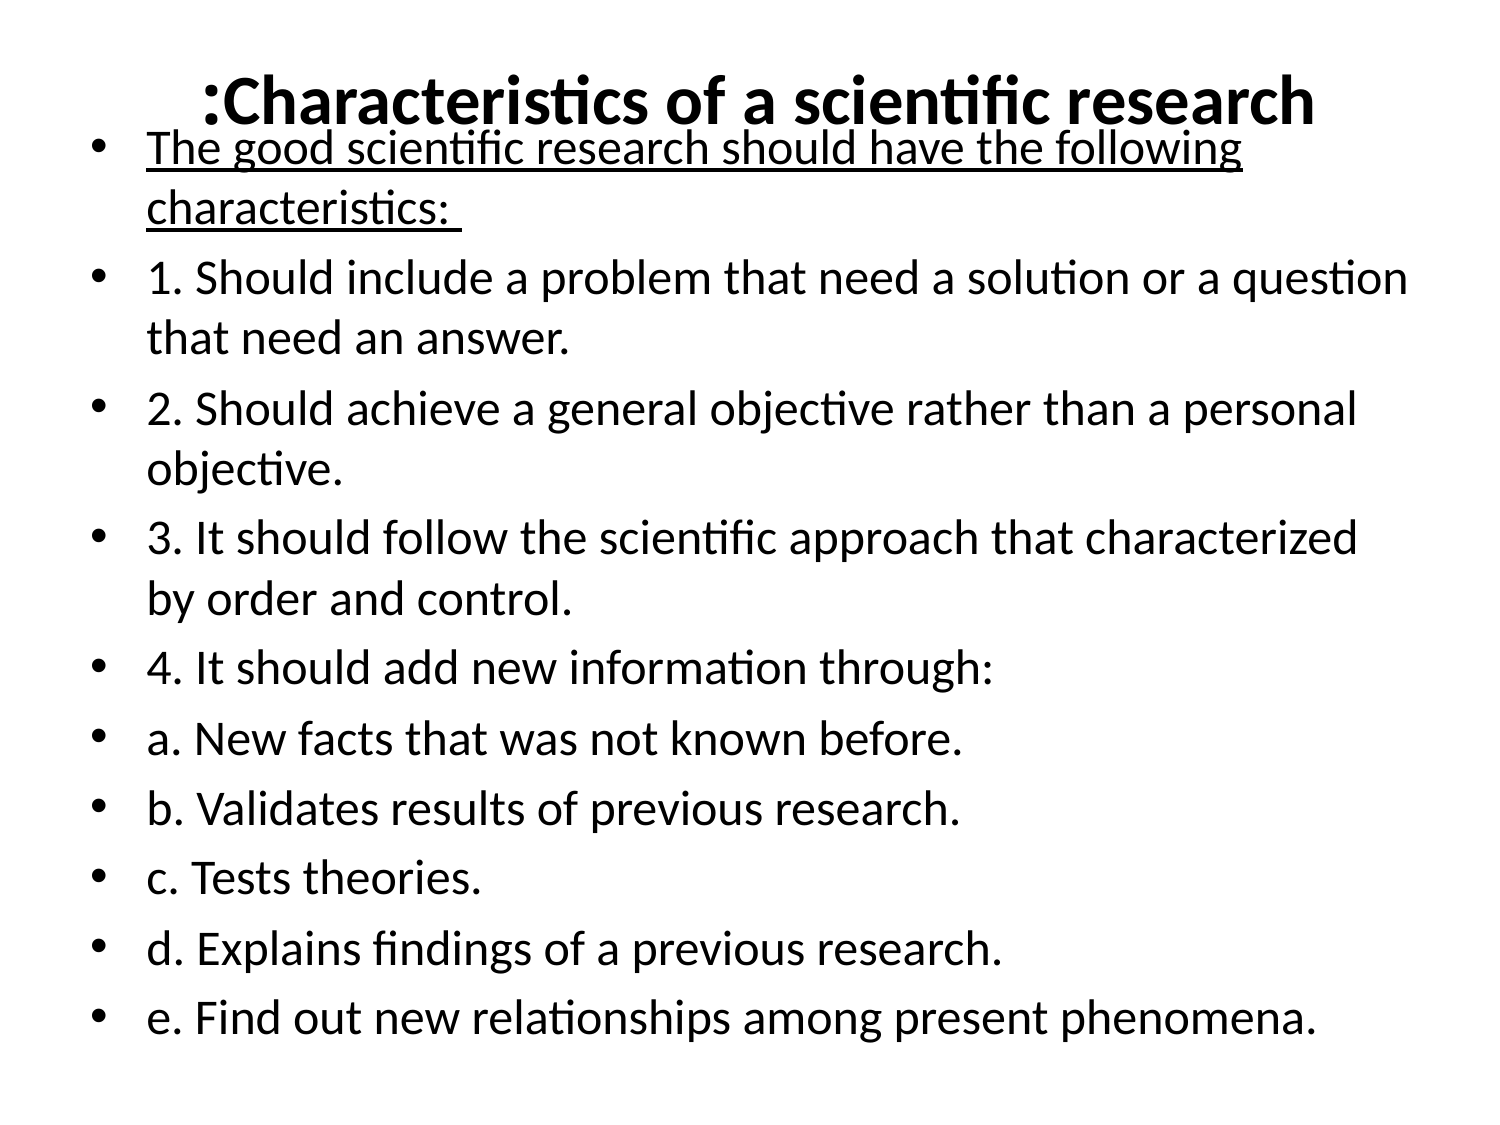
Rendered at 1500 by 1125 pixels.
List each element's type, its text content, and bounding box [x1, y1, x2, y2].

title Characteristics of a scientific research: [75, 45, 1425, 107]
list The good scientific research should have the following characteristics: 1. Should include a problem that need a solution or a question that need an answer. 2. Should achieve a general objective rather than a personal objective. 3. It should follow the scientific approach that characterized by order and control. 4. It should add new information through: a. New facts that was not known before. b. Validates results of previous research. c. Tests theories. d. Explains findings of a previous research. e. Find out new relationships among present phenomena. [75, 107, 1425, 850]
